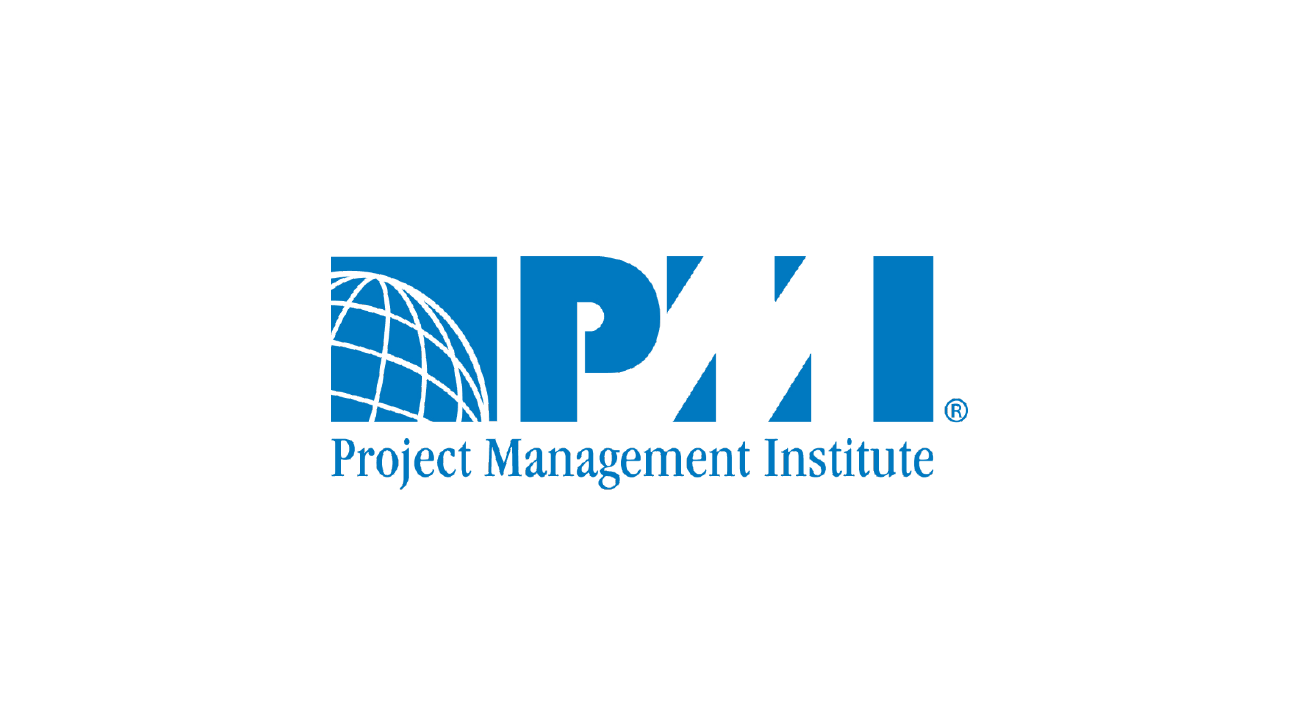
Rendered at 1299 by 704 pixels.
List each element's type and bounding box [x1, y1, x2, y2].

picture [294, 218, 1004, 527]
